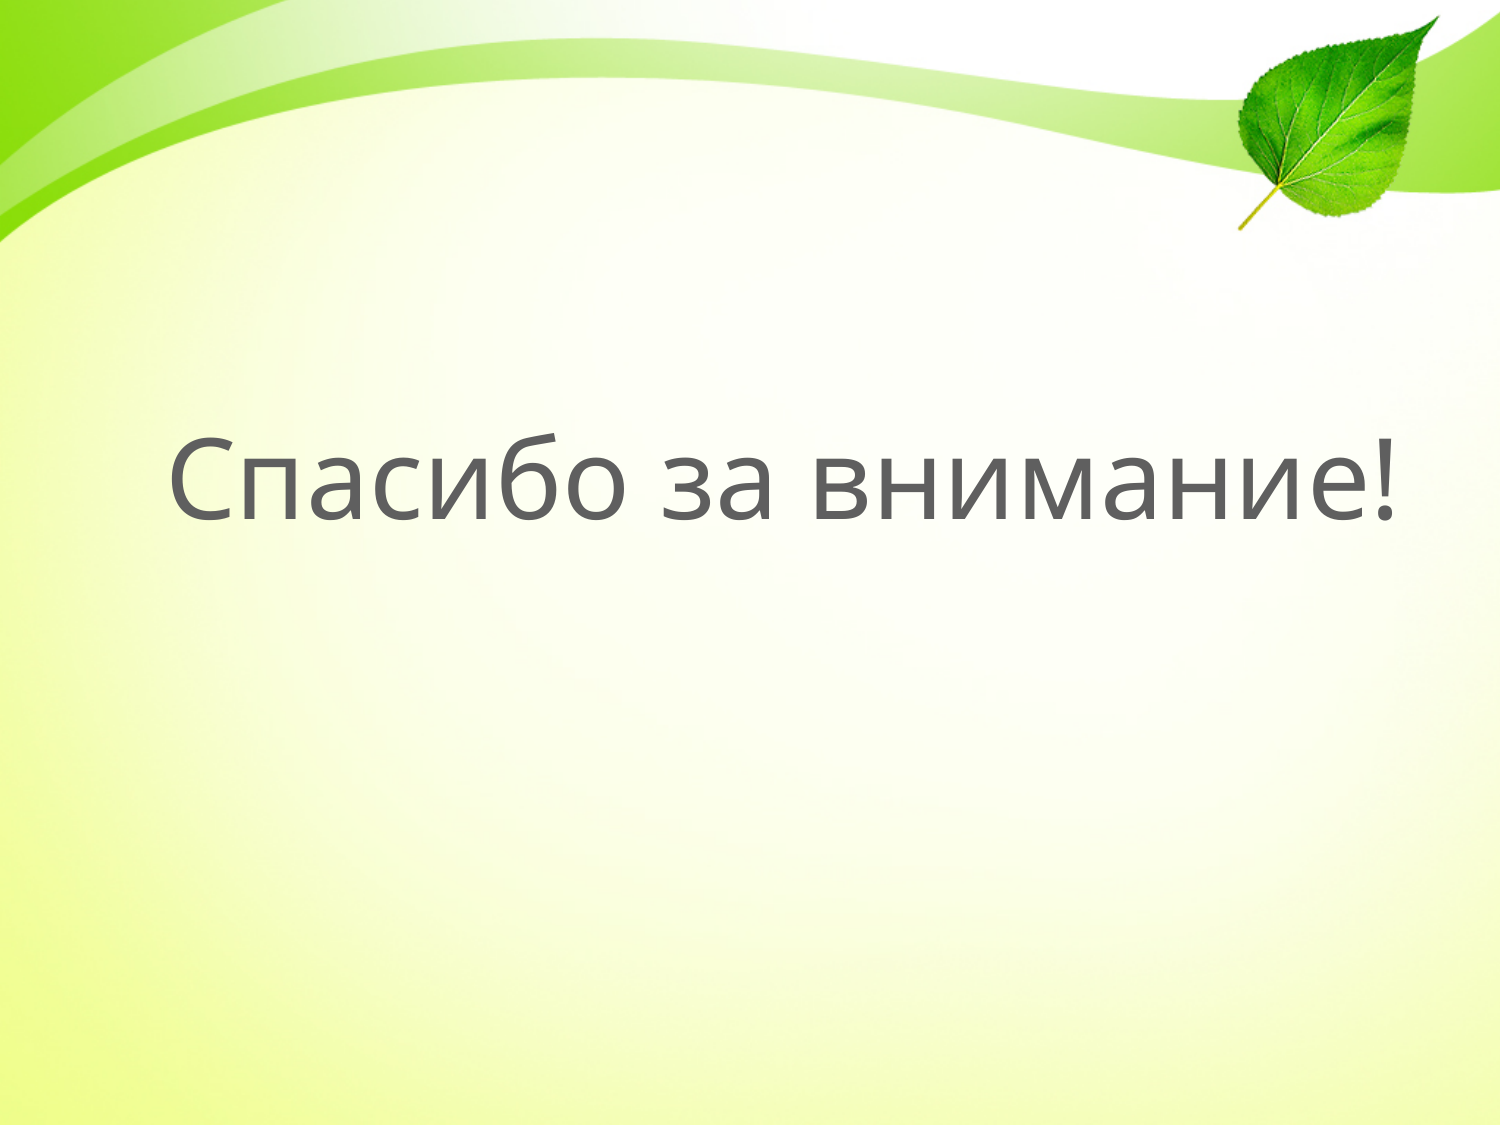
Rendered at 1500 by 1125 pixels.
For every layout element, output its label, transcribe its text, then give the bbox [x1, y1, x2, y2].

picture [0, 0, 1500, 1125]
list Спасибо за внимание! [149, 399, 1442, 1088]
